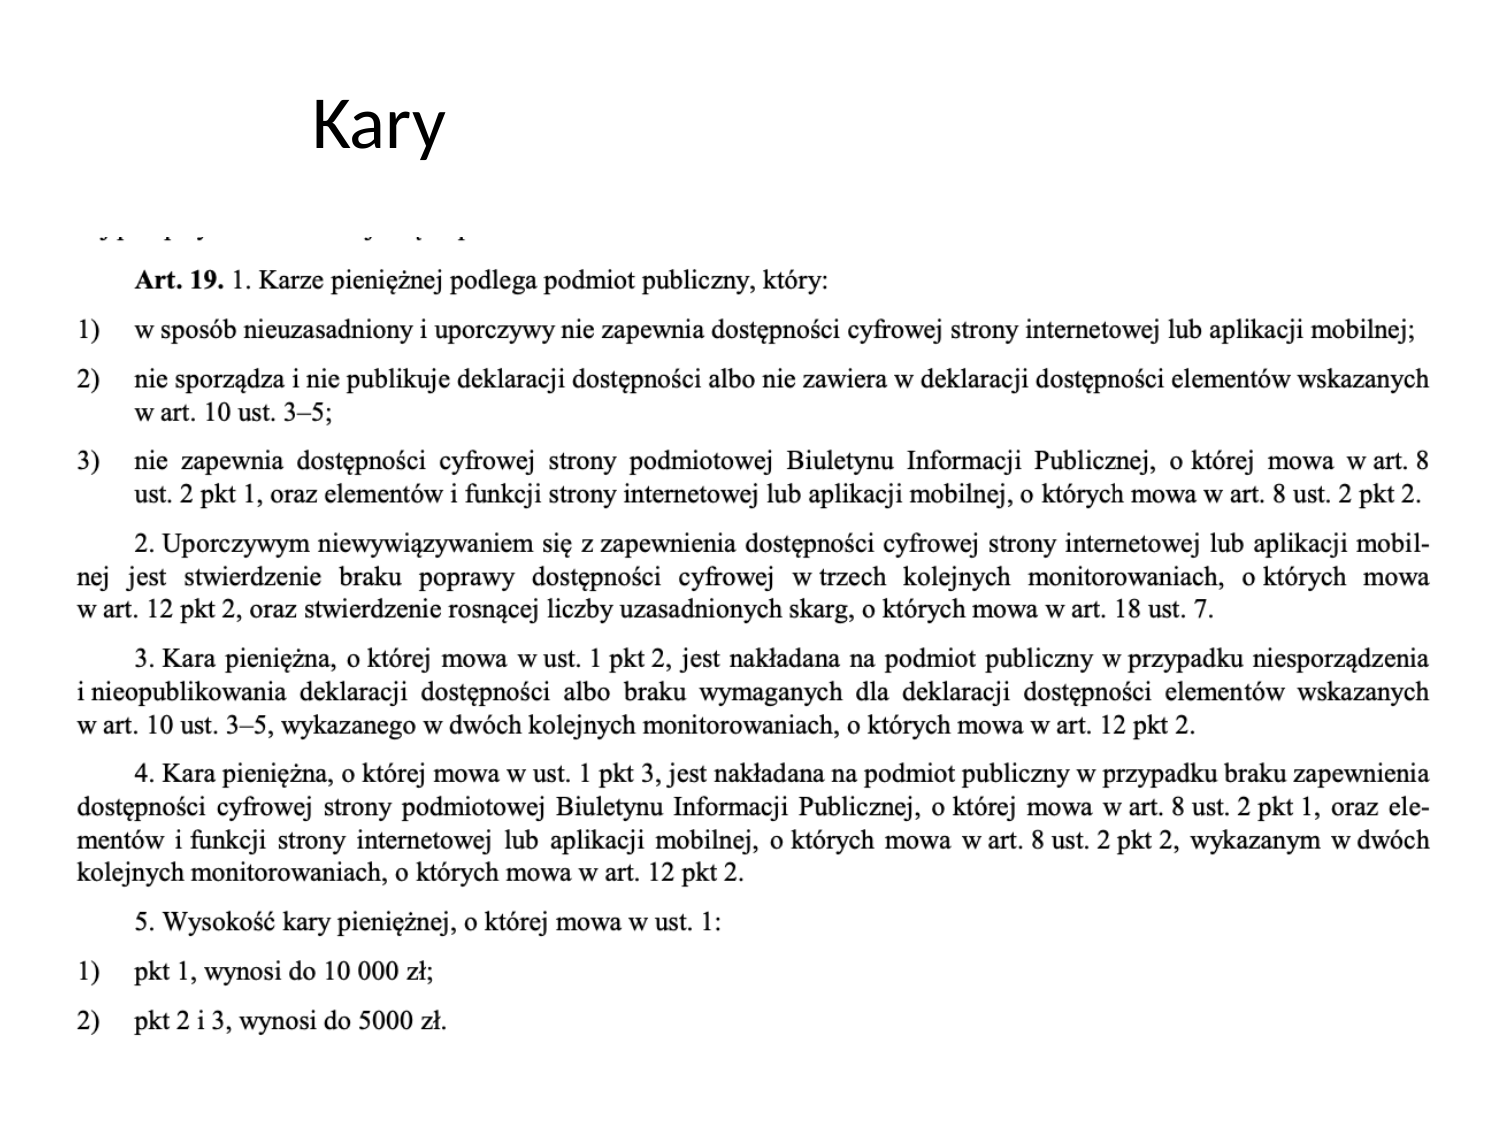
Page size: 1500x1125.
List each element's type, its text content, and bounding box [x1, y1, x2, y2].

title Kary [303, 52, 1500, 185]
picture [10, 237, 1500, 1073]
